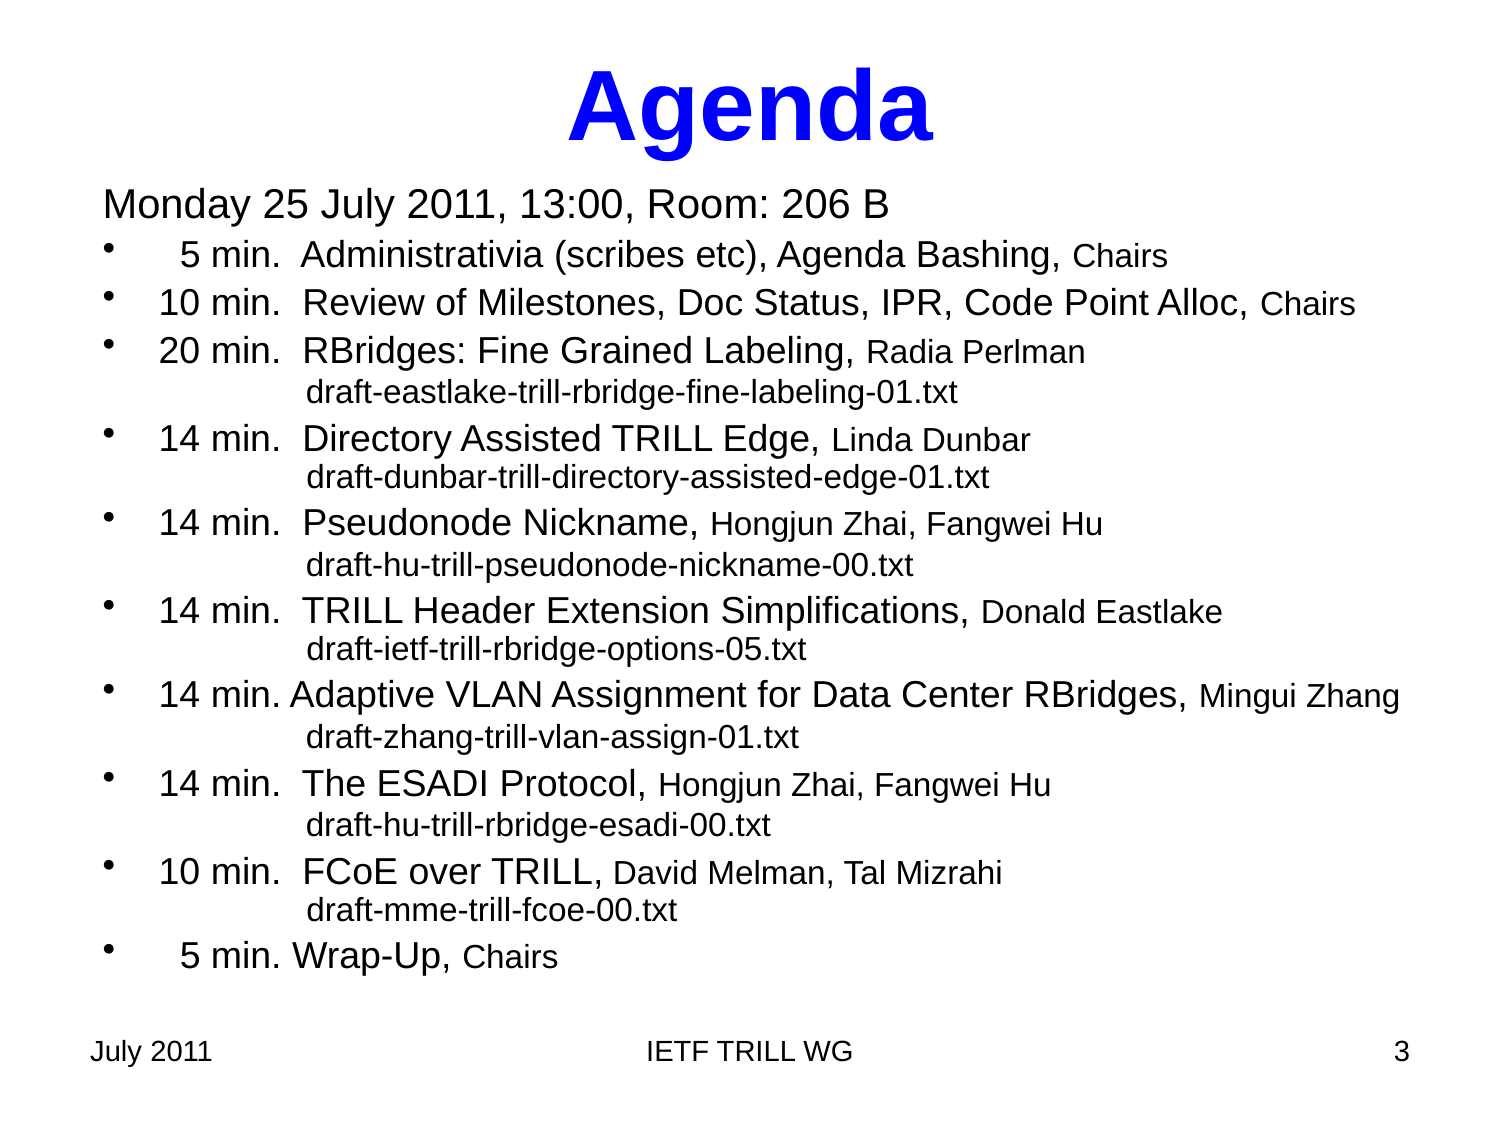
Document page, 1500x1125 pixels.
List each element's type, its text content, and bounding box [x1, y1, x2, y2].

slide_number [74, 1024, 426, 1103]
list Monday 25 July 2011, 13:00, Room: 206 B 5 min. Administrativia (scribes etc), Agenda Bashing, Chairs 10 min. Review of Milestones, Doc Status, IPR, Code Point Alloc, Chairs 20 min. RBridges: Fine Grained Labeling, Radia Perlman draft-eastlake-trill-rbridge-fine-labeling-01.txt 14 min. Directory Assisted TRILL Edge, Linda Dunbar draft-dunbar-trill-directory-assisted-edge-01.txt 14 min. Pseudonode Nickname, Hongjun Zhai, Fangwei Hu draft-hu-trill-pseudonode-nickname-00.txt 14 min. TRILL Header Extension Simplifications, Donald Eastlake draft-ietf-trill-rbridge-options-05.txt 14 min. Adaptive VLAN Assignment for Data Center RBridges, Mingui Zhang draft-zhang-trill-vlan-assign-01.txt 14 min. The ESADI Protocol, Hongjun Zhai, Fangwei Hu draft-hu-trill-rbridge-esadi-00.txt 10 min. FCoE over TRILL, David Melman, Tal Mizrahi draft-mme-trill-fcoe-00.txt 5 min. Wrap-Up, Chairs [87, 174, 1425, 1025]
slide_number 3 [1074, 1024, 1426, 1103]
title Agenda [75, 24, 1425, 175]
footer IETF TRILL WG [512, 1025, 988, 1103]
